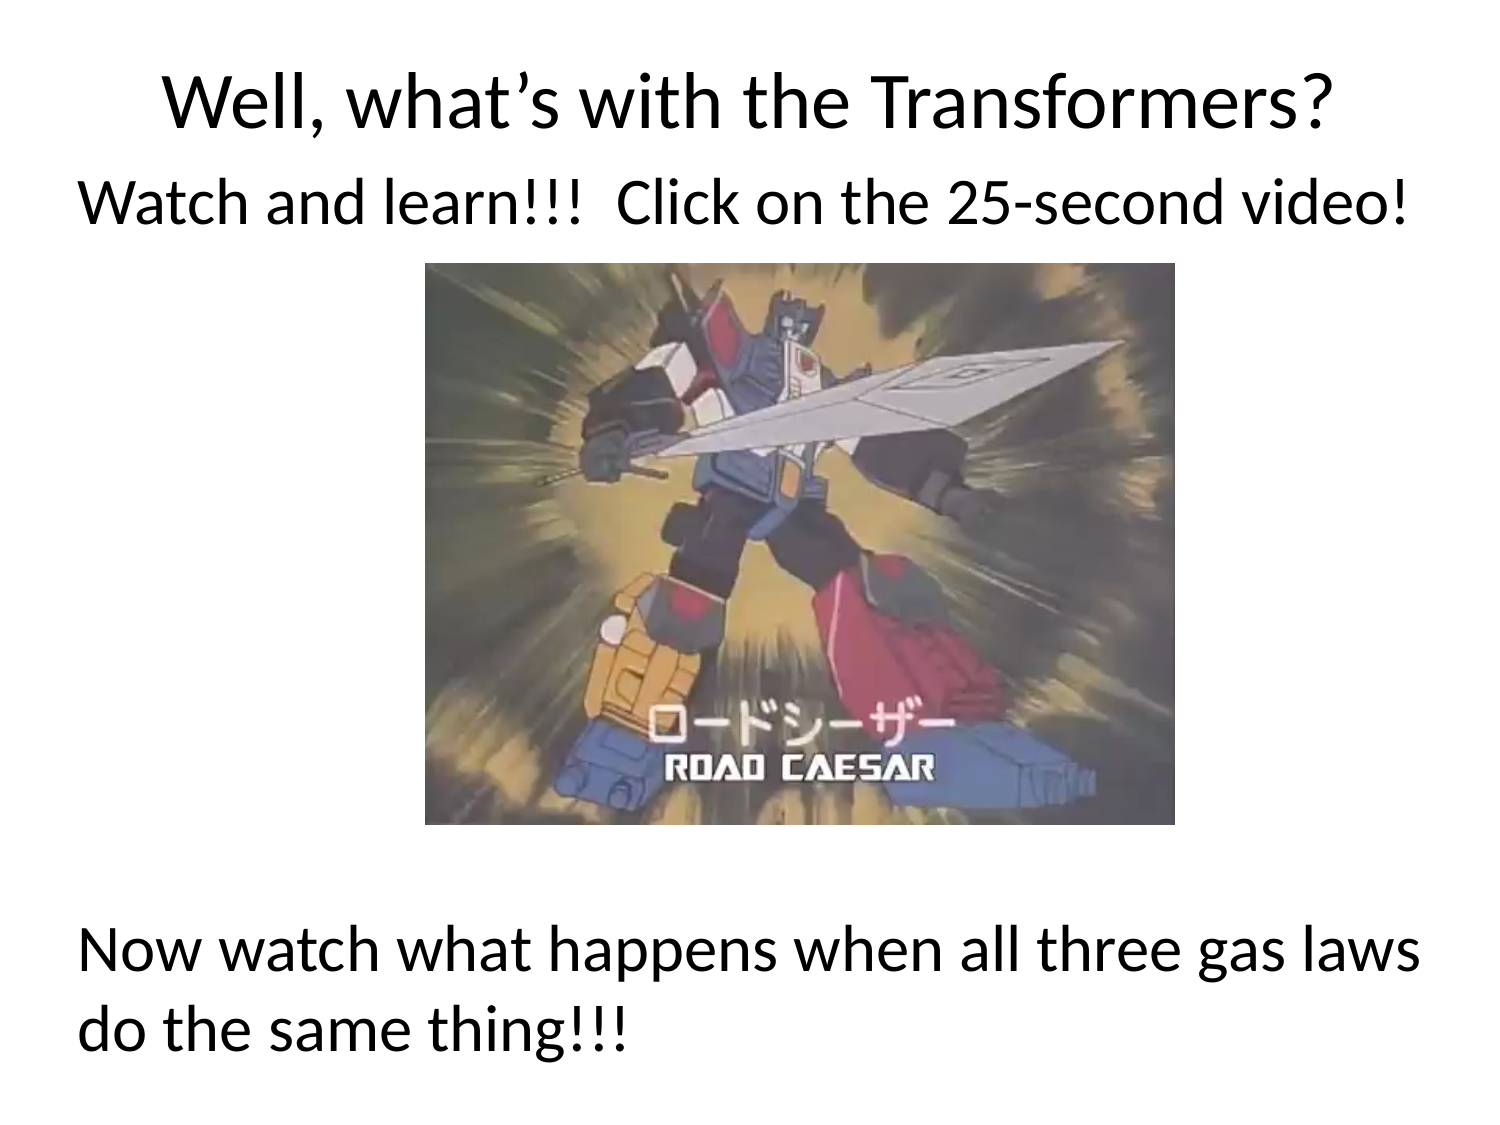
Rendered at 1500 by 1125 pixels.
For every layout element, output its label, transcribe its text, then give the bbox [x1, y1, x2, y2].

title Well, what’s with the Transformers? [75, 2, 1425, 149]
list Watch and learn!!! Click on the 25-second video! Now watch what happens when all three gas laws do the same thing!!! [62, 149, 1450, 1100]
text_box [424, 262, 1176, 826]
